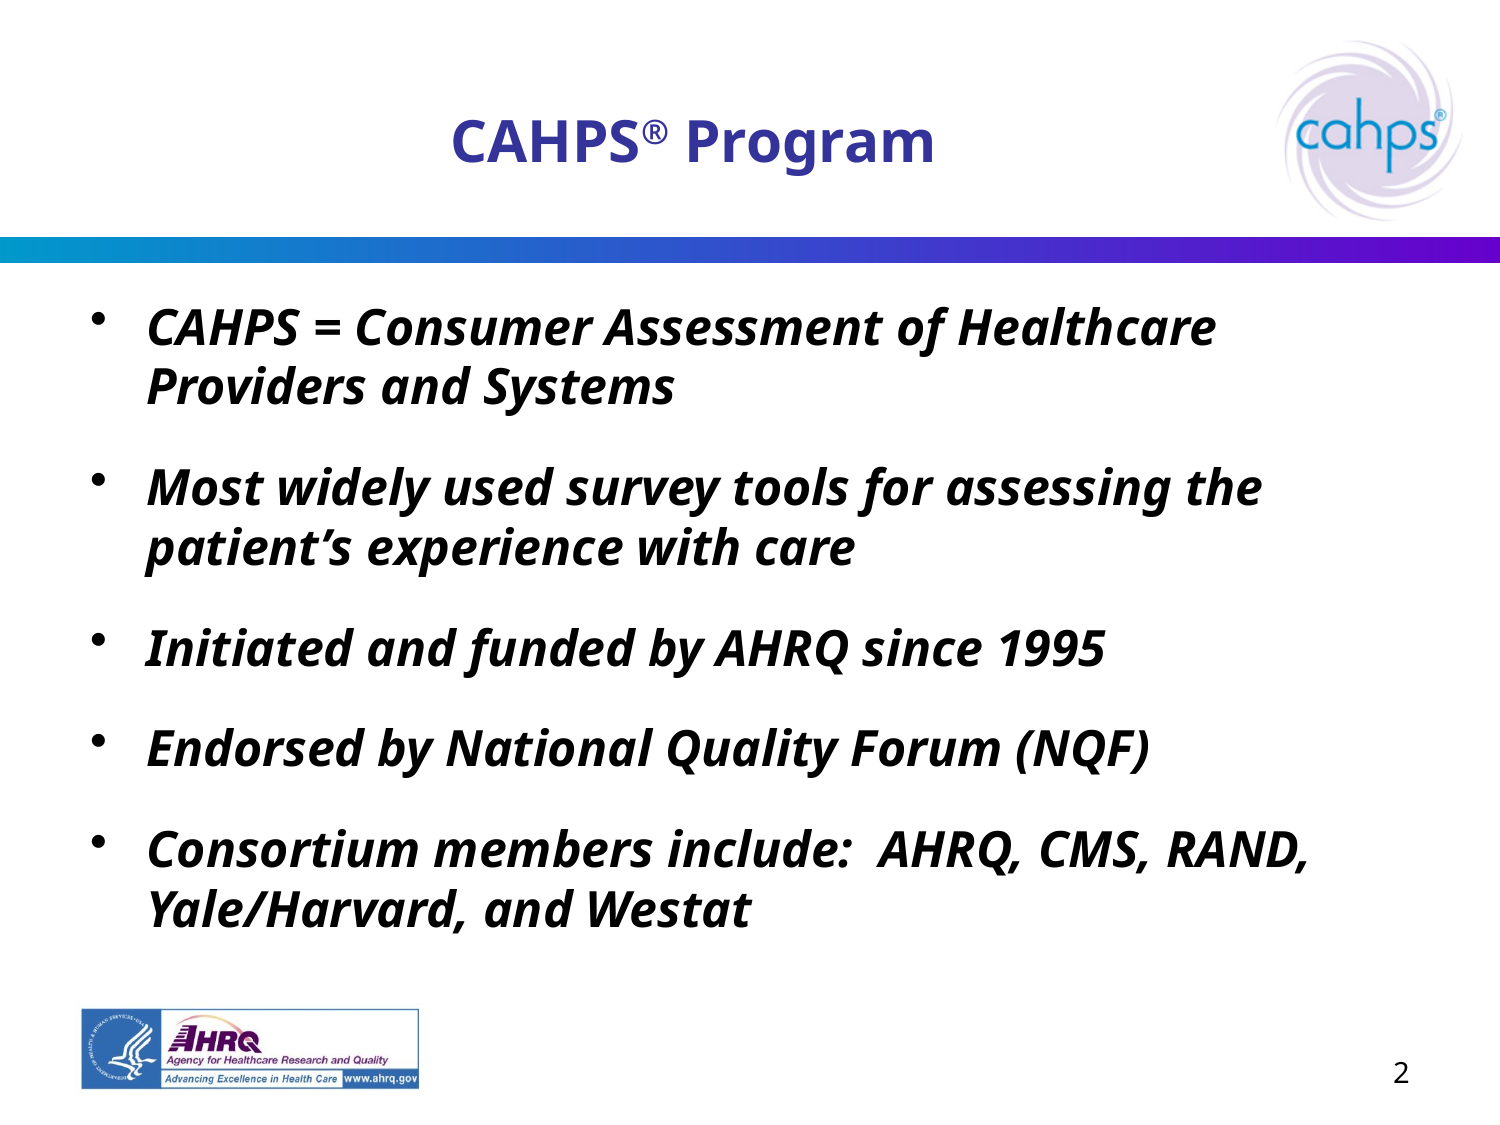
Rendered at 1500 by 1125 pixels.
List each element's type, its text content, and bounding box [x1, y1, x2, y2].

picture [75, 1006, 425, 1096]
list CAHPS = Consumer Assessment of Healthcare Providers and Systems Most widely used survey tools for assessing the patient’s experience with care Initiated and funded by AHRQ since 1995 Endorsed by National Quality Forum (NQF) Consortium members include: AHRQ, CMS, RAND, Yale/Harvard, and Westat [74, 287, 1426, 1006]
title CAHPS® Program [74, 44, 1313, 233]
slide_number 2 [1074, 1046, 1426, 1125]
picture [1275, 37, 1463, 225]
